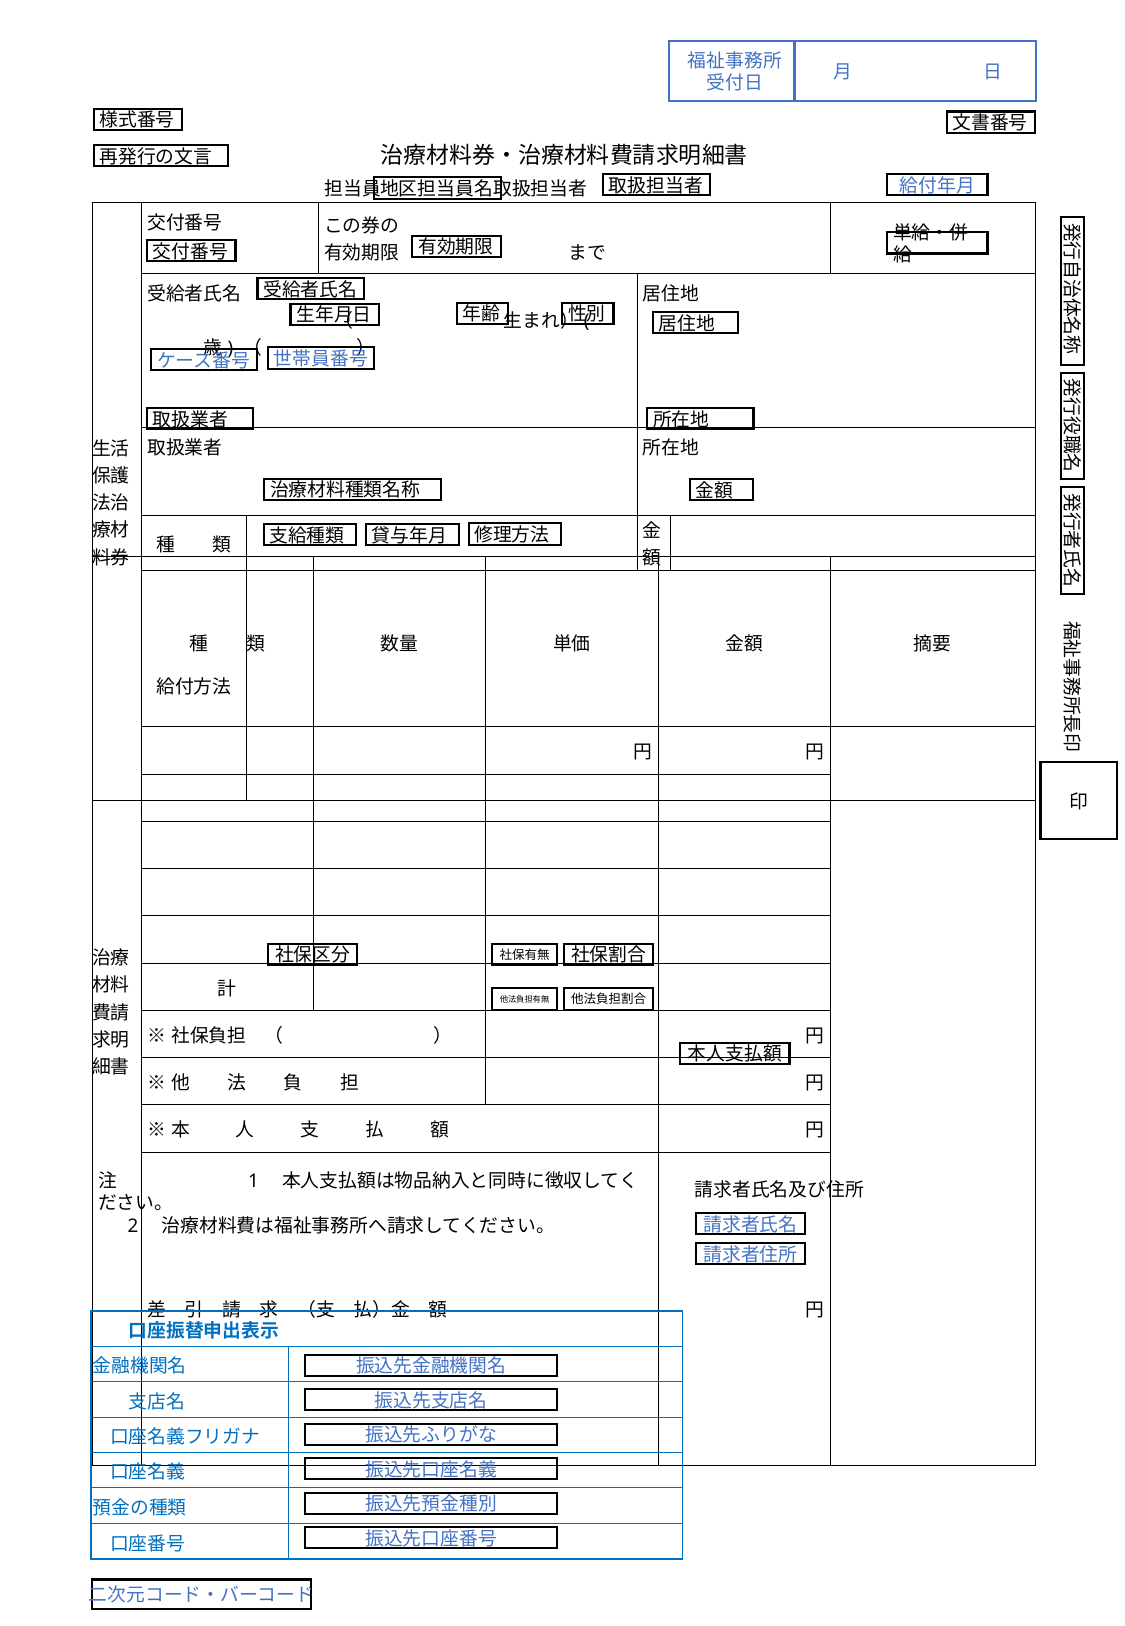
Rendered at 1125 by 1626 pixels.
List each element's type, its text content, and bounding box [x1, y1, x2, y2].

table_cell 円 [659, 727, 830, 774]
table_cell [142, 727, 313, 774]
table_cell [331, 1382, 505, 1388]
table_header 治療材料費請求明細書 [93, 1230, 141, 1310]
table_cell [505, 1418, 602, 1452]
table_cell [602, 1488, 682, 1523]
table_cell [602, 1524, 682, 1558]
text_box 発行者氏名 [1060, 486, 1085, 595]
text_box 交付番号 [146, 239, 237, 262]
table_cell [602, 1453, 682, 1487]
text_box 振込先金融機関名 [304, 1354, 558, 1377]
table_cell [331, 1549, 505, 1558]
text_box 振込先ふりがな [304, 1423, 558, 1446]
table_cell [671, 516, 1035, 556]
table_cell [486, 822, 658, 868]
text_box 振込先預金種別 [304, 1492, 558, 1515]
table_cell [314, 822, 485, 868]
table_cell [505, 1453, 602, 1487]
text_box 振込先口座番号 [304, 1526, 558, 1549]
text_box 発行役職名 [1060, 372, 1085, 480]
table_cell [486, 1011, 658, 1057]
table_cell 支店名 [92, 1382, 288, 1417]
table_cell [289, 1524, 331, 1558]
table_cell ※社保負担 （ ） [142, 1011, 485, 1057]
text_box 注 1 本人支払額は物品納入と同時に徴収してください。 2 治療材料費は福祉事務所へ請求してください。 [91, 1174, 648, 1230]
text_box 社保割合 [563, 943, 654, 966]
table_cell 円 [486, 727, 658, 774]
table_cell [289, 1382, 331, 1417]
table_cell [142, 822, 313, 868]
table_cell 居住地 [638, 274, 1035, 427]
table_cell [602, 1347, 682, 1381]
table_cell 円 [659, 1058, 830, 1104]
table_cell [142, 775, 313, 821]
table_cell [331, 1411, 505, 1417]
table_cell [247, 516, 637, 556]
table_cell 所在地 [638, 428, 1035, 515]
table_cell 受給者氏名 （ 生まれ）( 歳) （ ） [142, 274, 637, 427]
table_cell [659, 775, 830, 821]
table_header 生活保護法治療材料券 [93, 203, 141, 556]
table_header 単価 [486, 557, 658, 726]
table_header 交付番号 [142, 203, 318, 273]
table_header 摘要 [831, 557, 1035, 726]
text_box 社保区分 [267, 943, 358, 966]
table_cell [486, 775, 658, 821]
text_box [669, 40, 1036, 101]
table_cell 預金の種類 [92, 1488, 288, 1523]
table_cell [142, 916, 313, 963]
text_box 性別 [561, 302, 615, 325]
table_cell [486, 869, 658, 915]
table_cell 円 [659, 1011, 830, 1057]
text_box 福祉事務所長印 [1060, 614, 1085, 764]
table_cell 金融機関名 [92, 1347, 288, 1381]
table_cell [505, 1488, 602, 1523]
table_cell [831, 727, 1035, 1465]
table_cell 取扱業者 [142, 428, 637, 515]
text_box 社保有無 [491, 943, 558, 966]
table_cell 円 [659, 1105, 830, 1152]
table_header この券の 有効期限 まで [319, 203, 830, 273]
table_cell [314, 916, 485, 963]
text_box 再発行の文言 [93, 144, 229, 167]
table_cell ※本 人 支 払 額 [142, 1105, 658, 1152]
text_box 給付年月 [886, 173, 989, 196]
table_cell [331, 1446, 505, 1452]
table_cell 口座名義 [92, 1453, 288, 1487]
table_cell [289, 1418, 331, 1452]
text_box 貸与年月 [365, 523, 460, 546]
table_cell [602, 1418, 682, 1452]
table_header 種 類 [142, 557, 313, 726]
table_cell [331, 1418, 505, 1423]
table_cell [314, 727, 485, 774]
text_box 有効期限 [411, 235, 502, 258]
table_cell [505, 1524, 602, 1558]
text_box 受給者氏名 [256, 277, 365, 300]
table_cell 金額 [638, 516, 670, 556]
text_box 印 [1039, 761, 1118, 840]
text_box 修理方法 [468, 522, 562, 546]
text_box 所在地 [646, 407, 755, 430]
table_cell [331, 1515, 505, 1523]
text_box ケース番号 [150, 348, 258, 371]
table_cell 計 [142, 964, 313, 1010]
text_box 他法負担割合 [563, 987, 654, 1011]
table_cell [505, 1382, 602, 1417]
text_box 振込先支店名 [304, 1388, 558, 1411]
table_cell [331, 1377, 505, 1381]
text_box 支給種類 [263, 523, 357, 546]
table_cell [314, 869, 485, 915]
text_box 振込先口座名義 [304, 1457, 558, 1480]
table_cell [505, 1347, 602, 1381]
text_box 様式番号 [93, 108, 183, 131]
table_header 口座振替申出表示 [92, 1312, 682, 1346]
text_box 単給・併給 [886, 231, 989, 255]
table_cell ※他 法 負 担 [142, 1058, 485, 1104]
table_cell 差 引 請 求 （支 払）金 額 [142, 1153, 658, 1310]
table_cell 口座名義フリガナ [92, 1418, 288, 1452]
table_cell [314, 964, 485, 1010]
text_box 居住地 [652, 311, 739, 334]
text_box 治療材料券・治療材料費請求明細書 [338, 133, 790, 176]
table_header 数量 [314, 557, 485, 726]
table_header 金額 [659, 557, 830, 726]
table_cell [659, 822, 830, 868]
text_box 請求者氏名及び住所 [679, 1169, 968, 1208]
table_cell [659, 869, 830, 915]
table_cell 円 [659, 1153, 830, 1465]
text_box 世帯員番号 [267, 346, 375, 370]
table_cell [289, 1347, 331, 1381]
table_cell [331, 1347, 505, 1354]
text_box 取扱業者 [146, 407, 254, 430]
text_box 文書番号 [946, 110, 1036, 134]
table_cell [331, 1488, 505, 1492]
text_box 地区担当員名 [373, 176, 502, 200]
table_cell [289, 1453, 331, 1487]
table_header 治療材料費請求明細書 [93, 557, 141, 1174]
table_cell [331, 1480, 505, 1487]
table_cell [289, 1488, 331, 1523]
table_cell [314, 775, 485, 821]
table_cell [659, 964, 830, 1010]
text_box 生年月日 [289, 303, 380, 326]
text_box 本人支払額 [679, 1042, 791, 1065]
text_box 金額 [689, 478, 754, 501]
text_box 請求者住所 [695, 1242, 806, 1265]
table_header [831, 203, 1035, 273]
table_cell [331, 1453, 505, 1457]
text_box 年齢 [456, 302, 509, 325]
text_box 他法負担有無 [491, 987, 558, 1011]
table_cell [659, 916, 830, 963]
table_cell 口座番号 [92, 1524, 288, 1558]
table_cell [486, 916, 658, 963]
table_cell [602, 1382, 682, 1417]
text_box 担当員 取扱担当者 [90, 173, 1035, 202]
text_box 取扱担当者 [602, 173, 711, 196]
table_cell 種 類 [142, 516, 246, 556]
text_box 発行自治体名称 [1060, 216, 1085, 366]
text_box 請求者氏名 [695, 1212, 806, 1235]
text_box 治療材料種類名称 [263, 478, 442, 501]
table_cell [486, 964, 658, 1010]
table_cell [142, 869, 313, 915]
text_box 二次元コード・バーコード [91, 1578, 312, 1610]
table_cell [486, 1058, 658, 1104]
